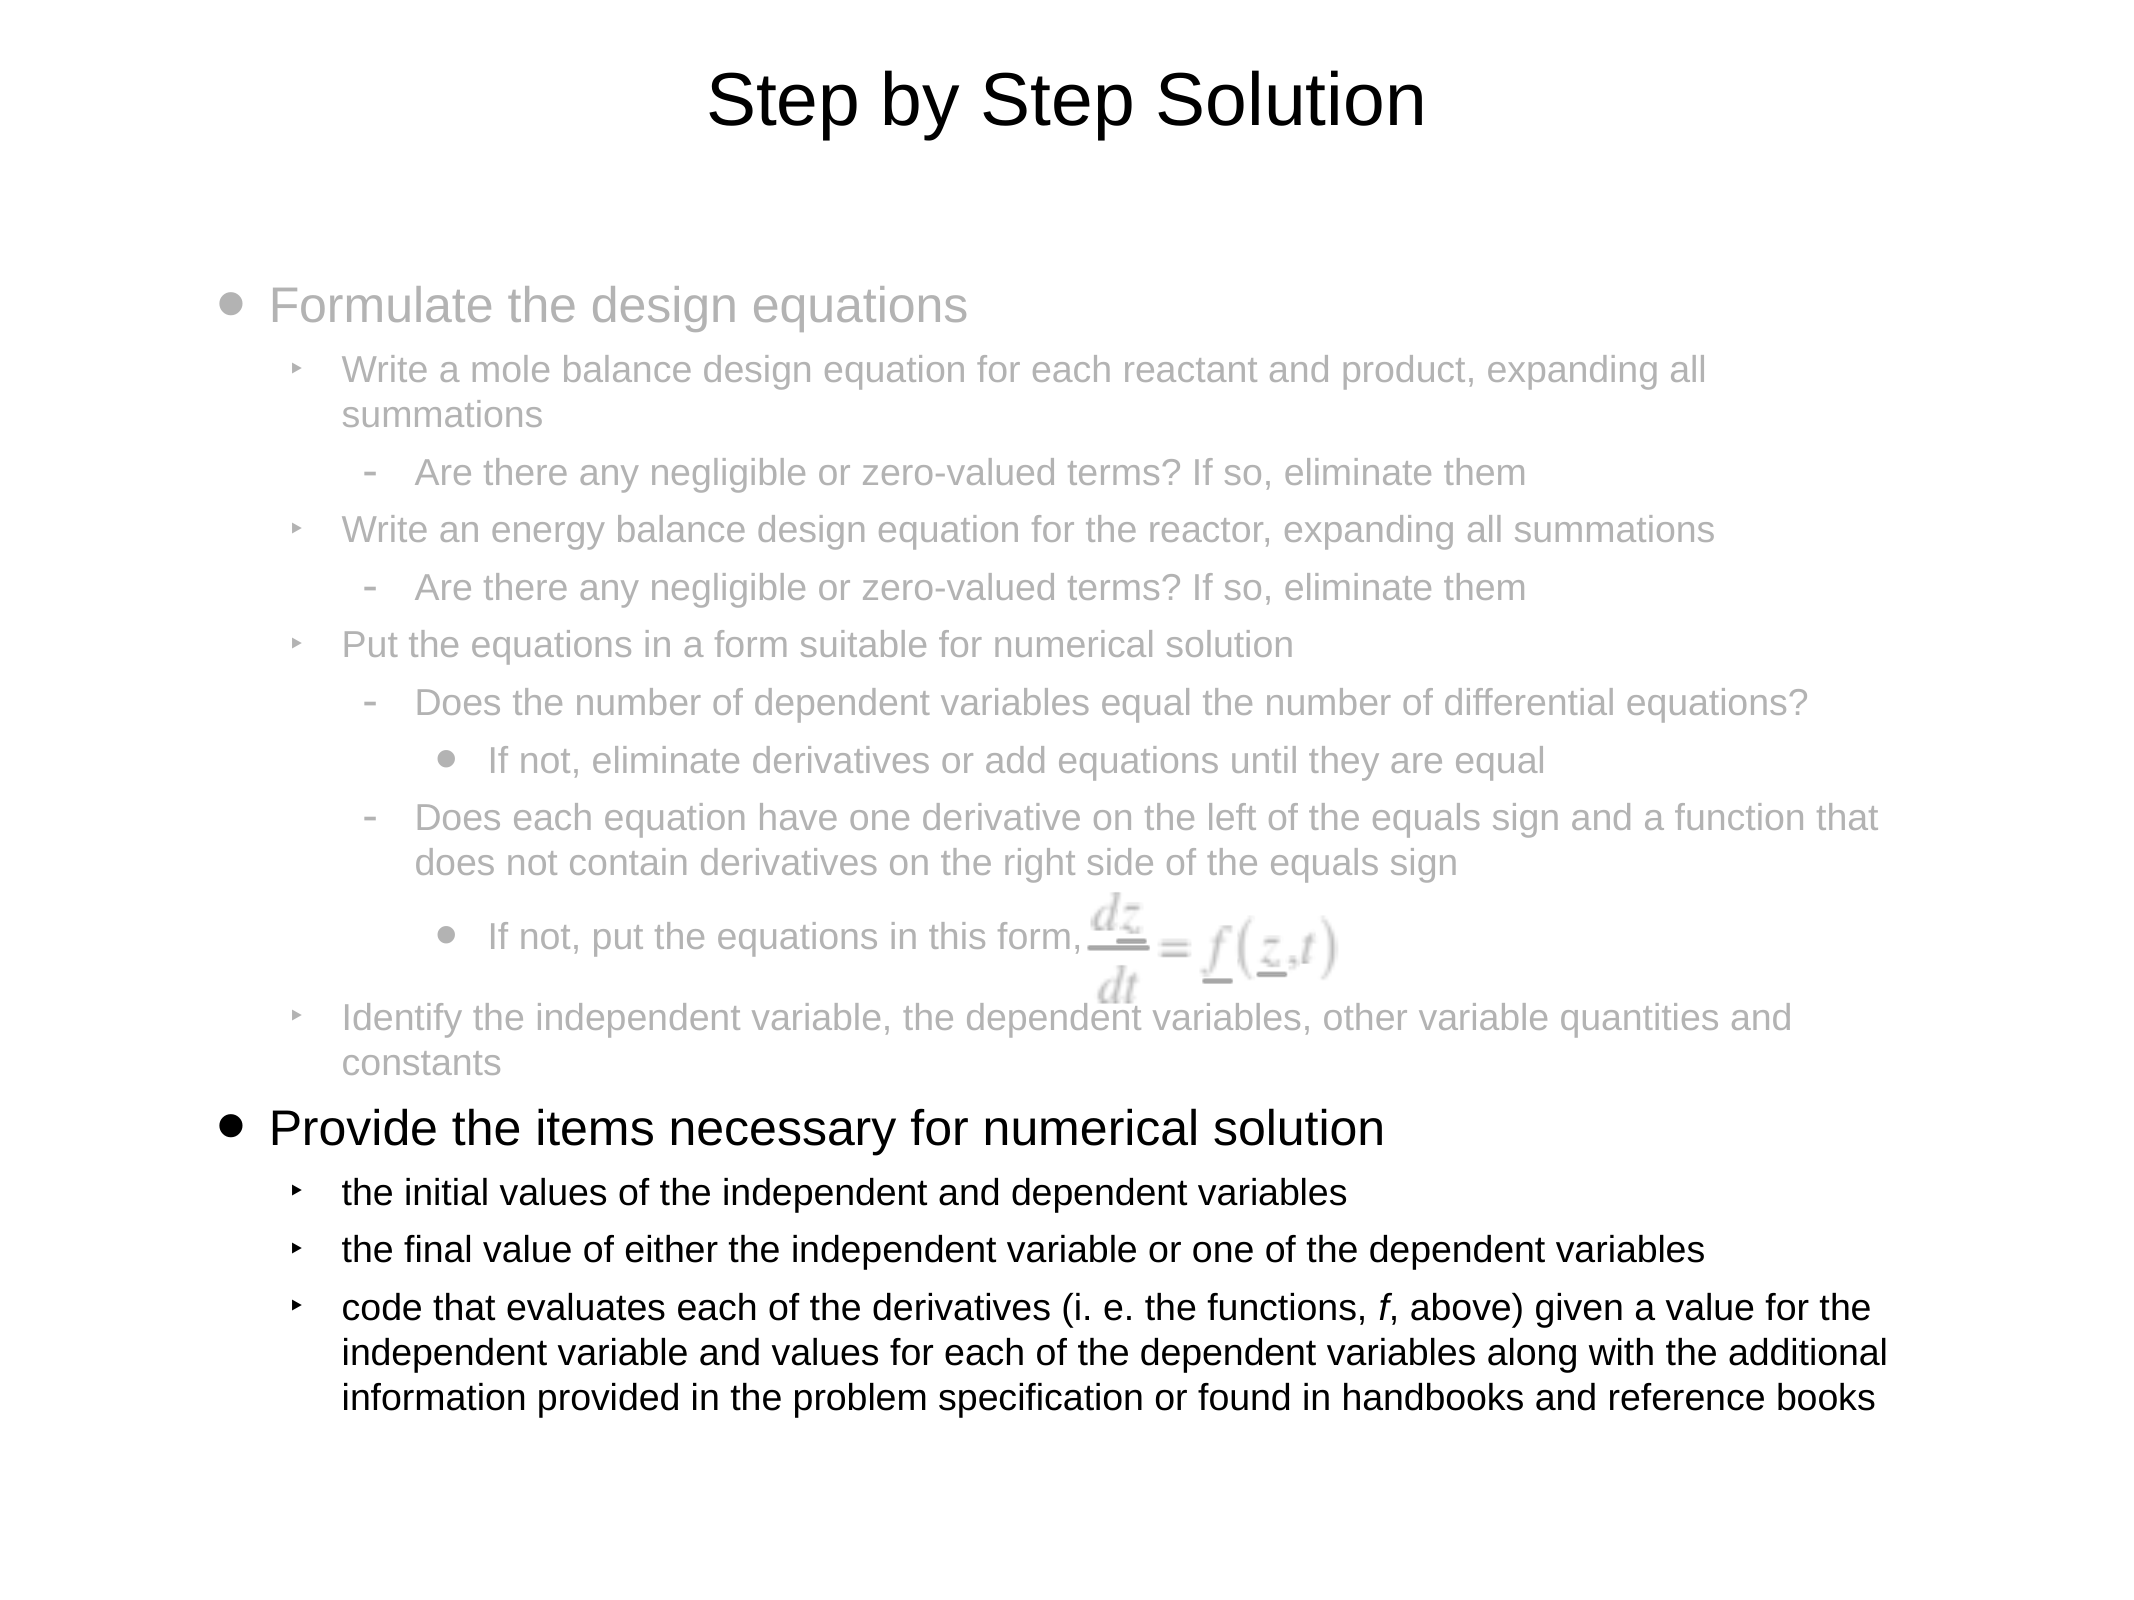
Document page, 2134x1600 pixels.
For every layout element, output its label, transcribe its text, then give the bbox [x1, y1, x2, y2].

picture [1082, 881, 1342, 1011]
list Formulate the design equations Write a mole balance design equation for each reactant and product, expanding all summations Are there any negligible or zero-valued terms? If so, eliminate them Write an energy balance design equation for the reactor, expanding all summations Are there any negligible or zero-valued terms? If so, eliminate them Put the equations in a form suitable for numerical solution Does the number of dependent variables equal the number of differential equations? If not, eliminate derivatives or add equations until they are equal Does each equation have one derivative on the left of the equals sign and a function that does not contain derivatives on the right side of the equals sign If not, put the equations in this form, Identify the independent variable, the dependent variables, other variable quantities and constants Provide the items necessary for numerical solution the initial values of the independent and dependent variables the final value of either the independent variable or one of the dependent variables code that evaluates each of the derivatives (i. e. the functions, f, above) given a value for the independent variable and values for each of the dependent variables along with the additional information provided in the problem specification or found in handbooks and reference books [208, 264, 1925, 1463]
title Step by Step Solution [208, 41, 1925, 250]
